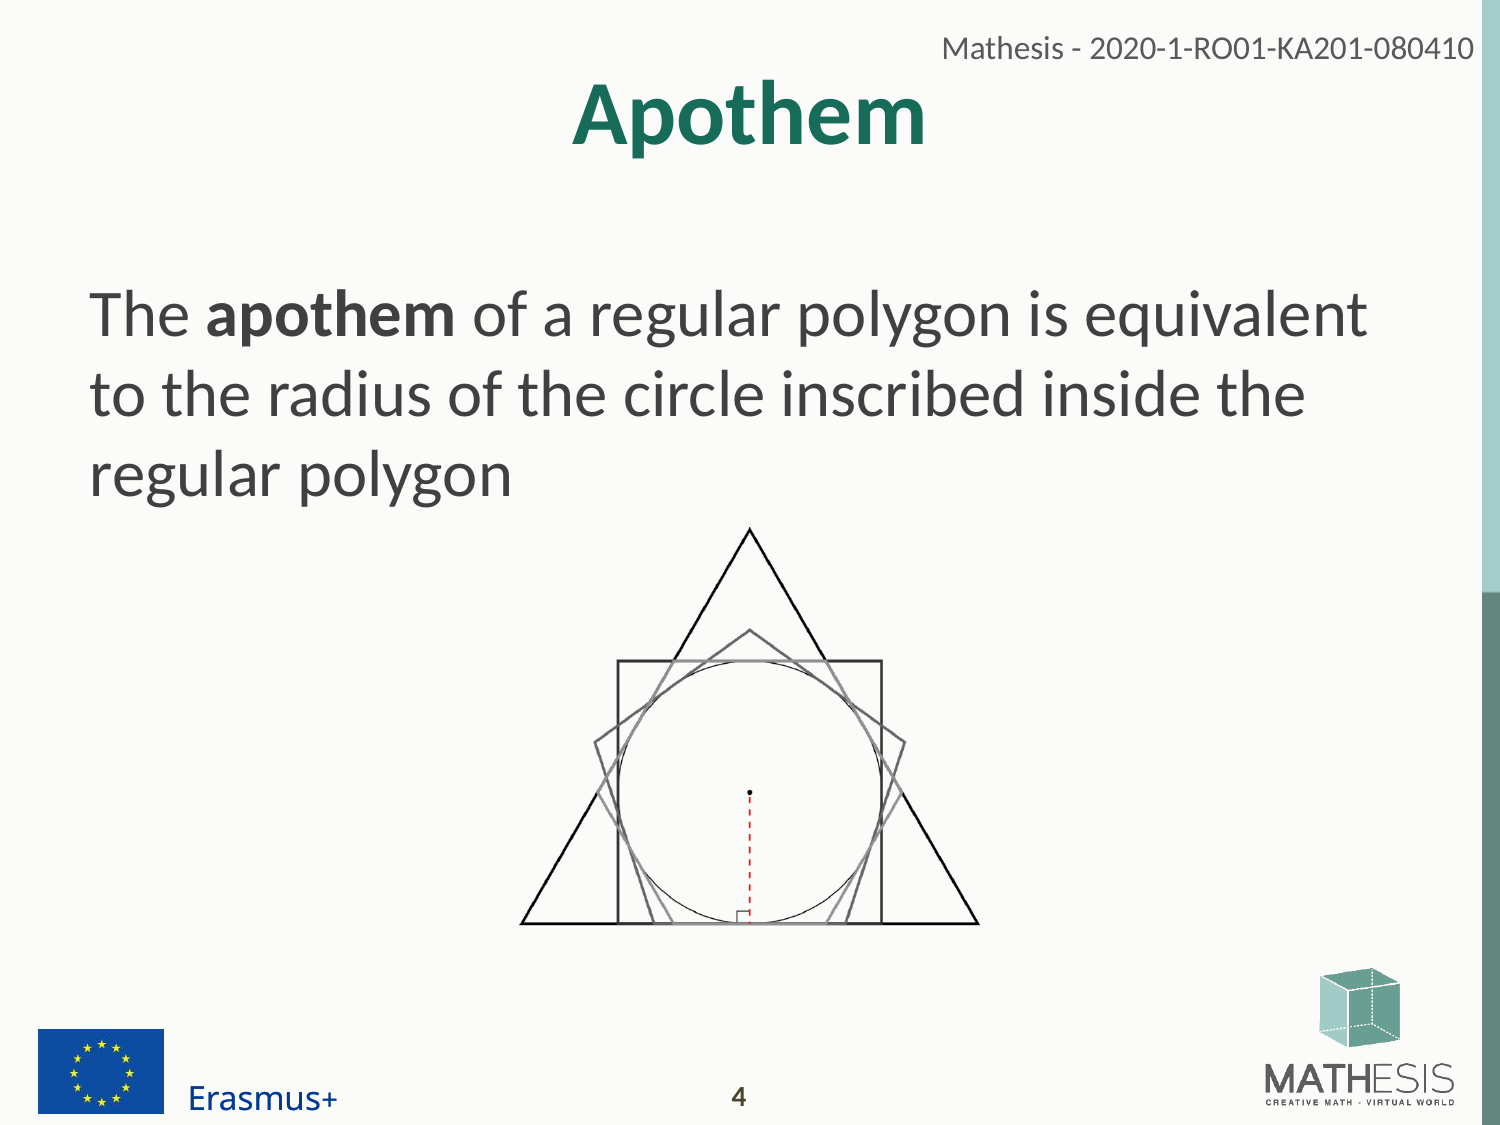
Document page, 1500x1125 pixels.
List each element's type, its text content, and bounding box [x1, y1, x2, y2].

picture [519, 526, 981, 927]
list The apothem of a regular polygon is equivalent to the radius of the circle inscribed inside the regular polygon [75, 262, 1425, 551]
title Apothem [75, 45, 1425, 233]
picture [38, 1029, 164, 1114]
